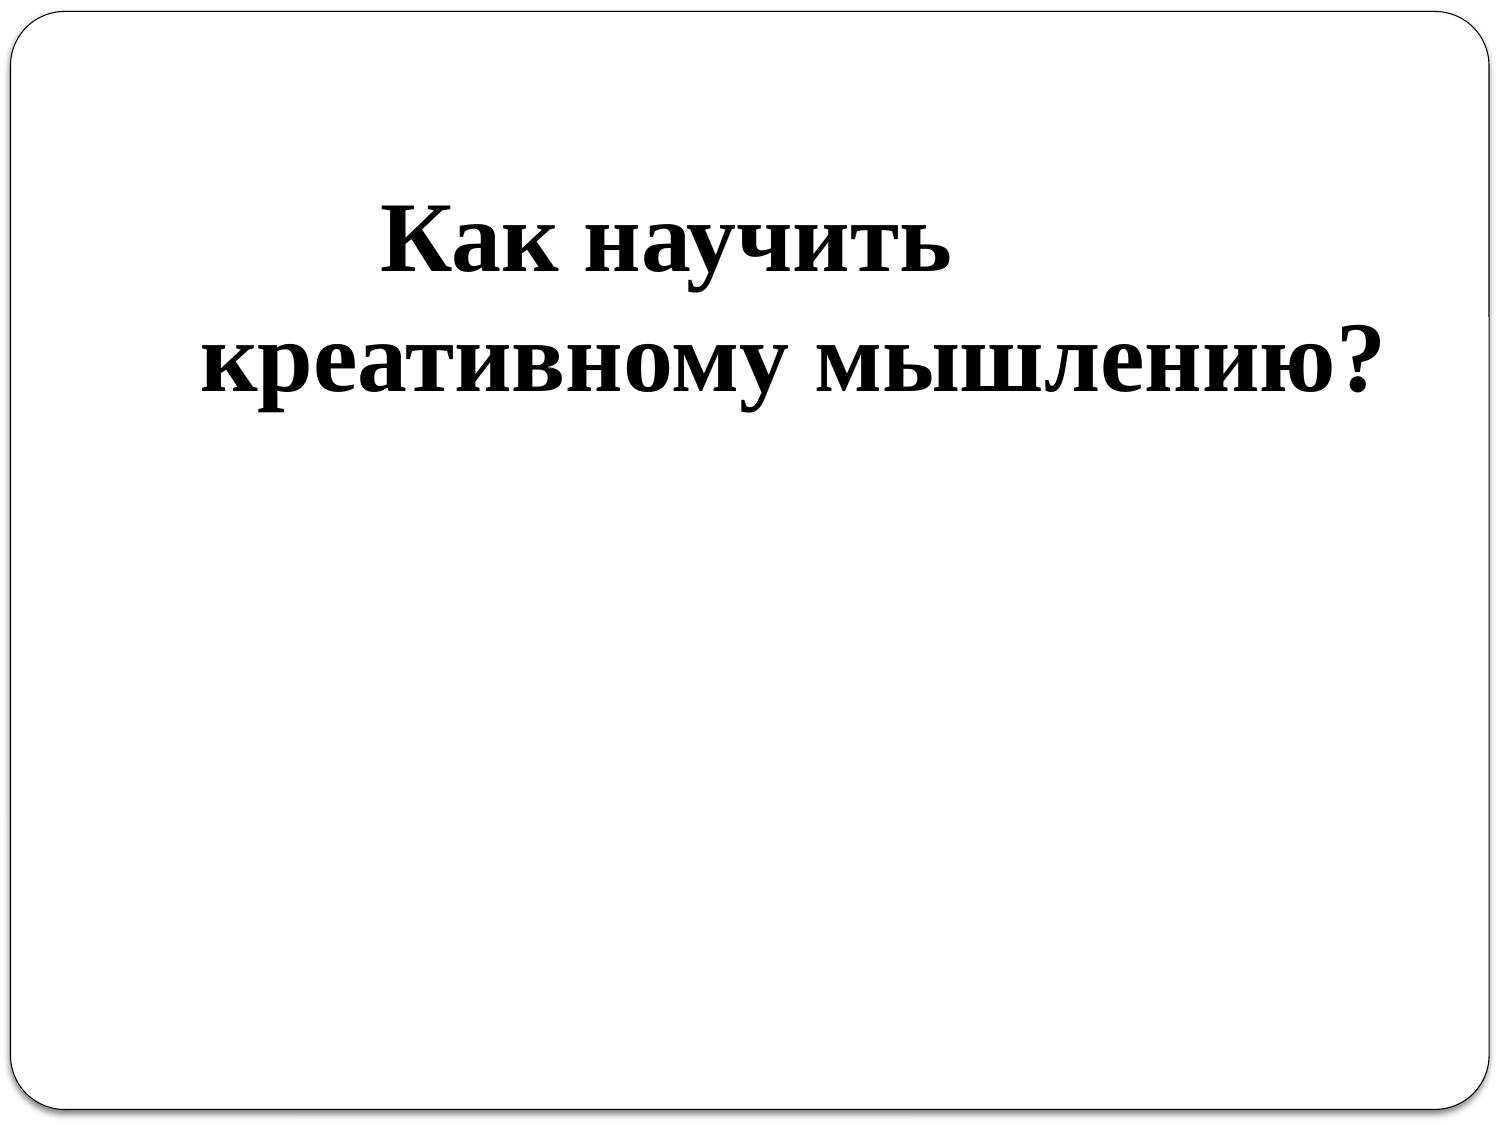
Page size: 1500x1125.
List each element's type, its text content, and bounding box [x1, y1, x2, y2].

list Как научить креативному мышлению? [140, 164, 1416, 914]
